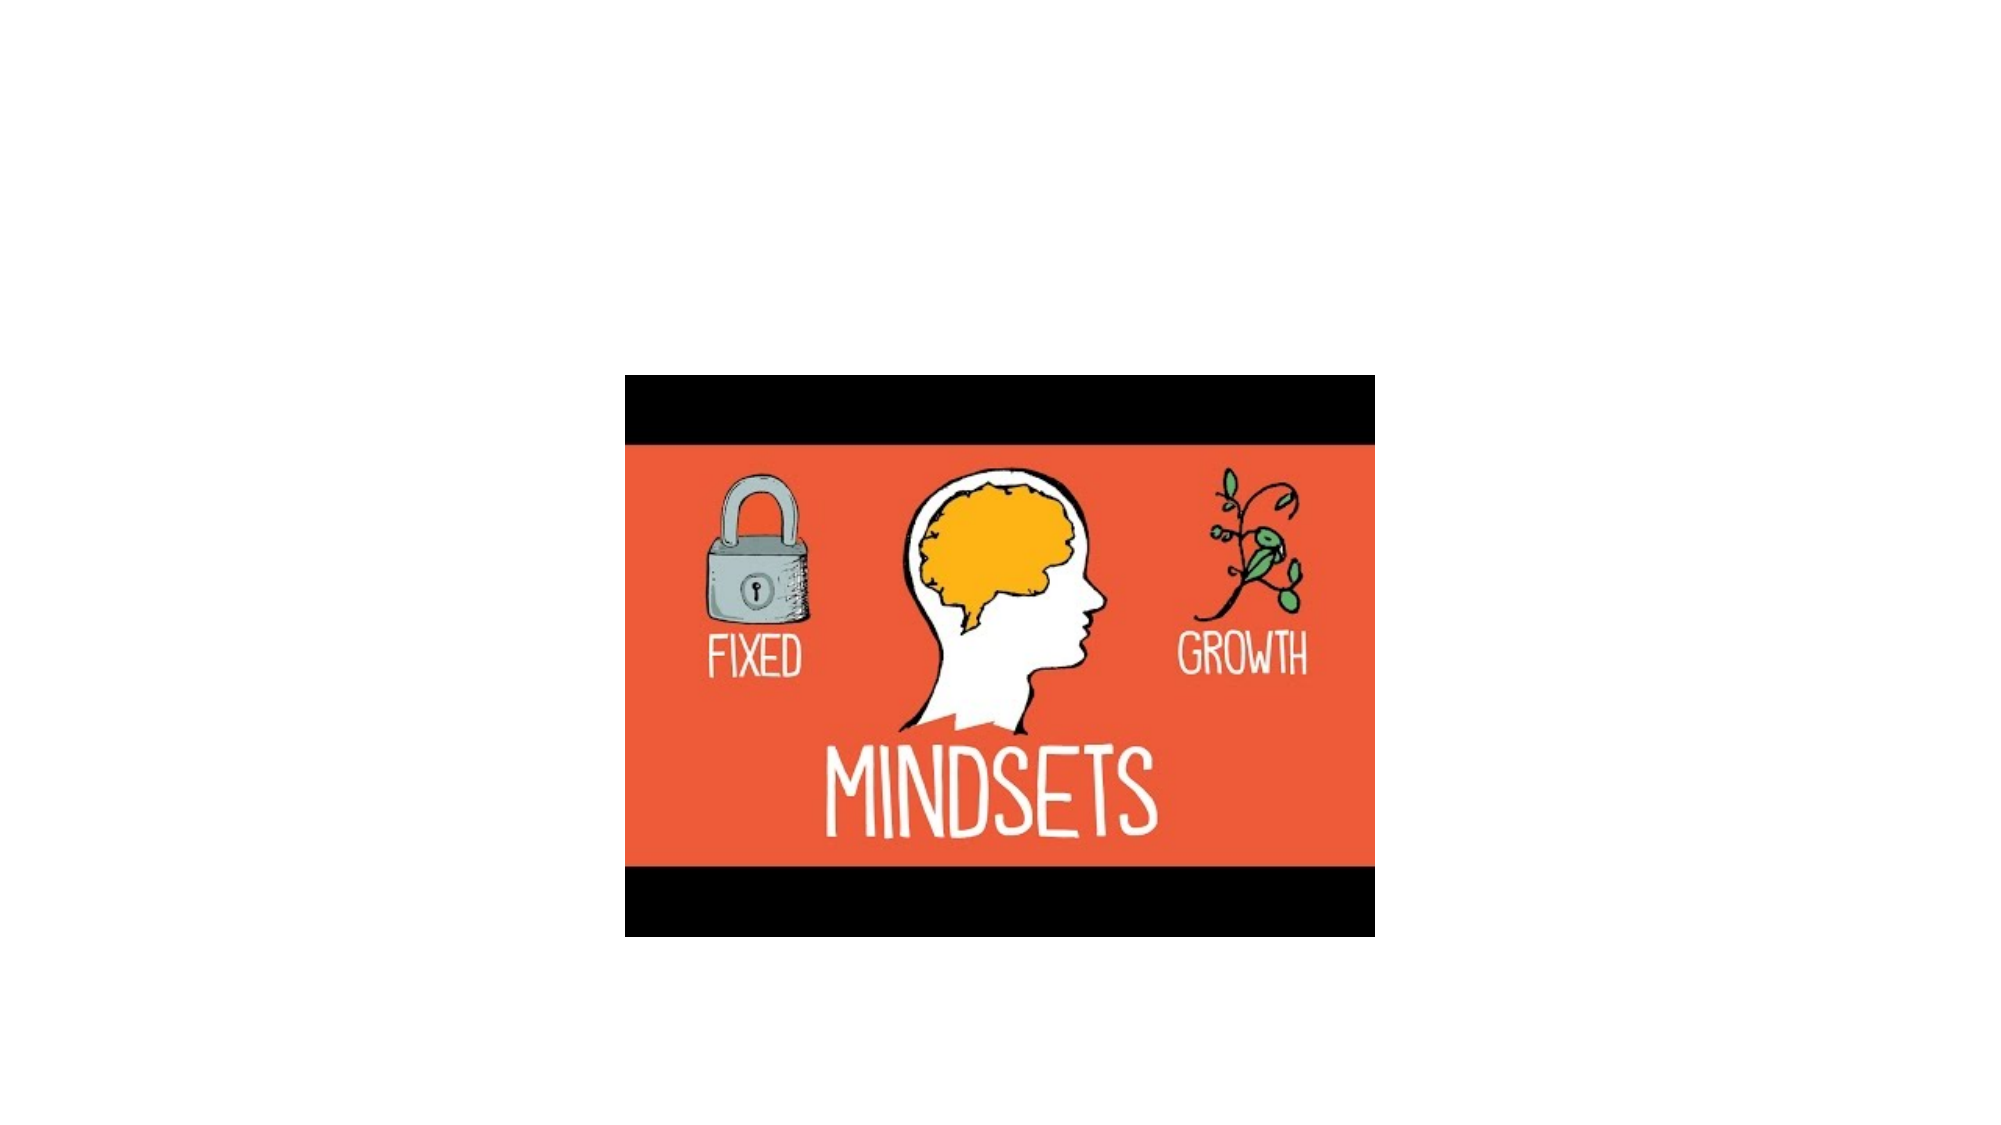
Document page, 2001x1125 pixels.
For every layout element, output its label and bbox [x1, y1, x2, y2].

list [624, 375, 1375, 938]
